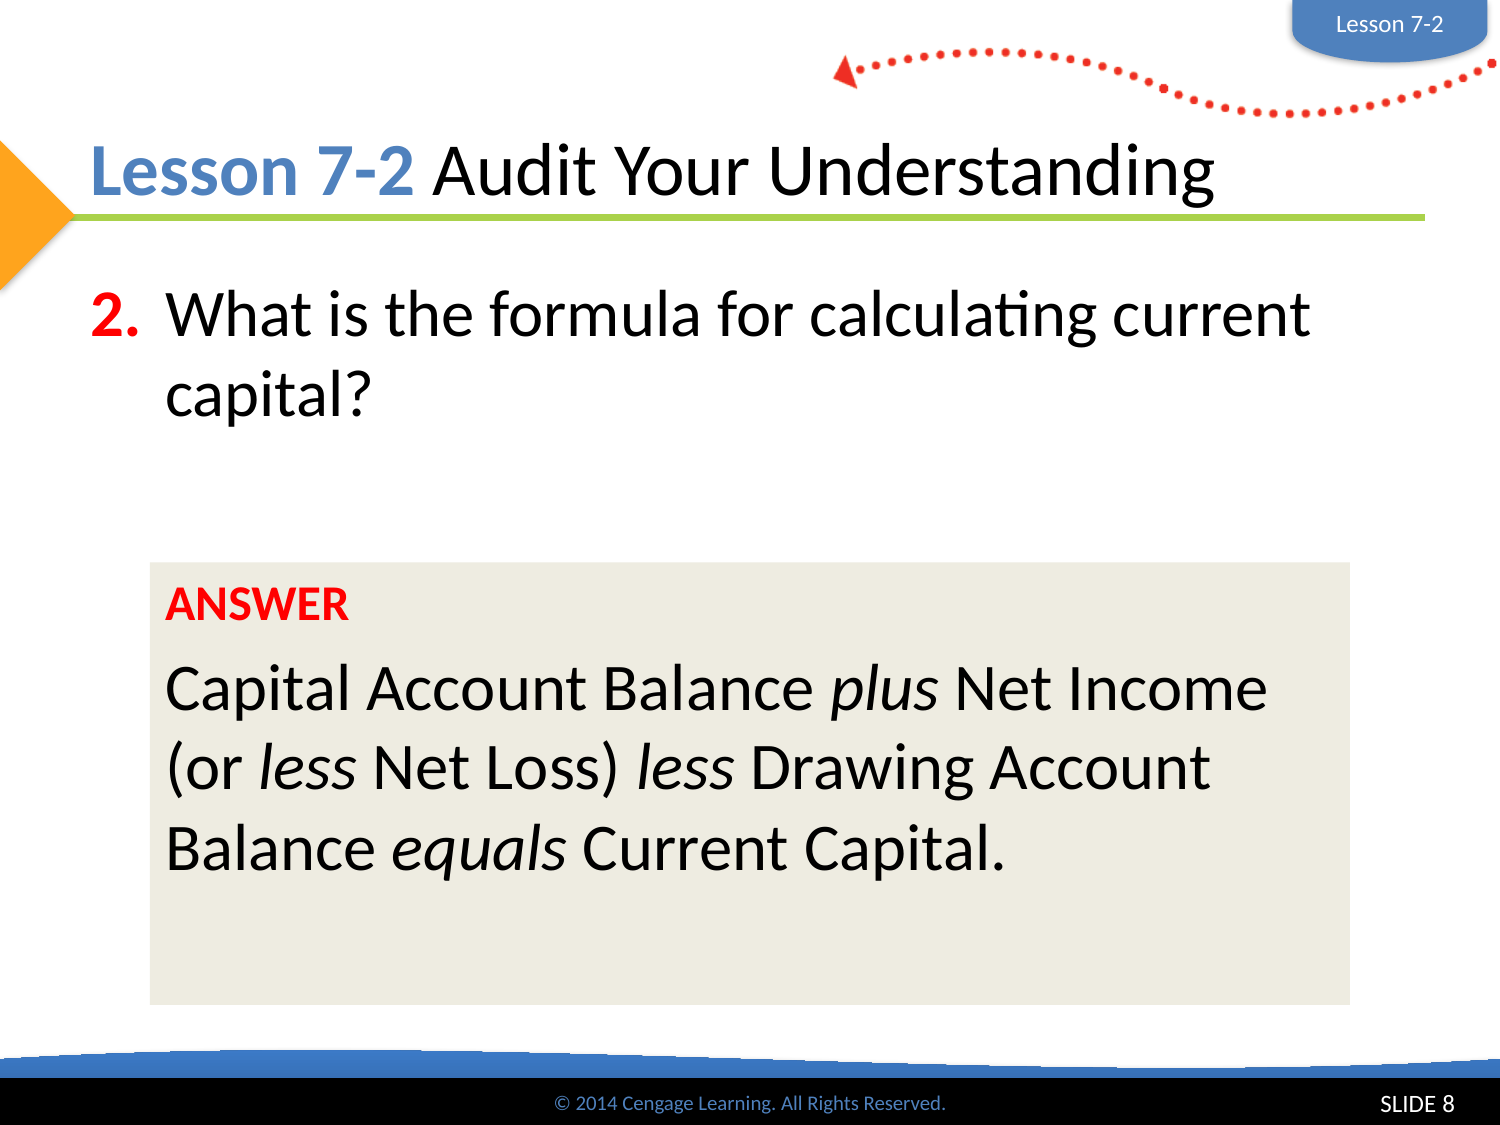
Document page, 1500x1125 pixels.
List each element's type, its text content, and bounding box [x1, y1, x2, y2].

title Lesson 7-2 Audit Your Understanding [75, 29, 1350, 218]
slide_number SLIDE 8 [1170, 1080, 1470, 1125]
list 2. What is the formula for calculating current capital? [75, 262, 1425, 1005]
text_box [1292, 0, 1488, 63]
picture [827, 37, 1500, 126]
text_box ANSWER Capital Account Balance plus Net Income (or less Net Loss) less Drawing Account Balance equals Current Capital. [149, 562, 1350, 1005]
text_box [0, 138, 78, 293]
